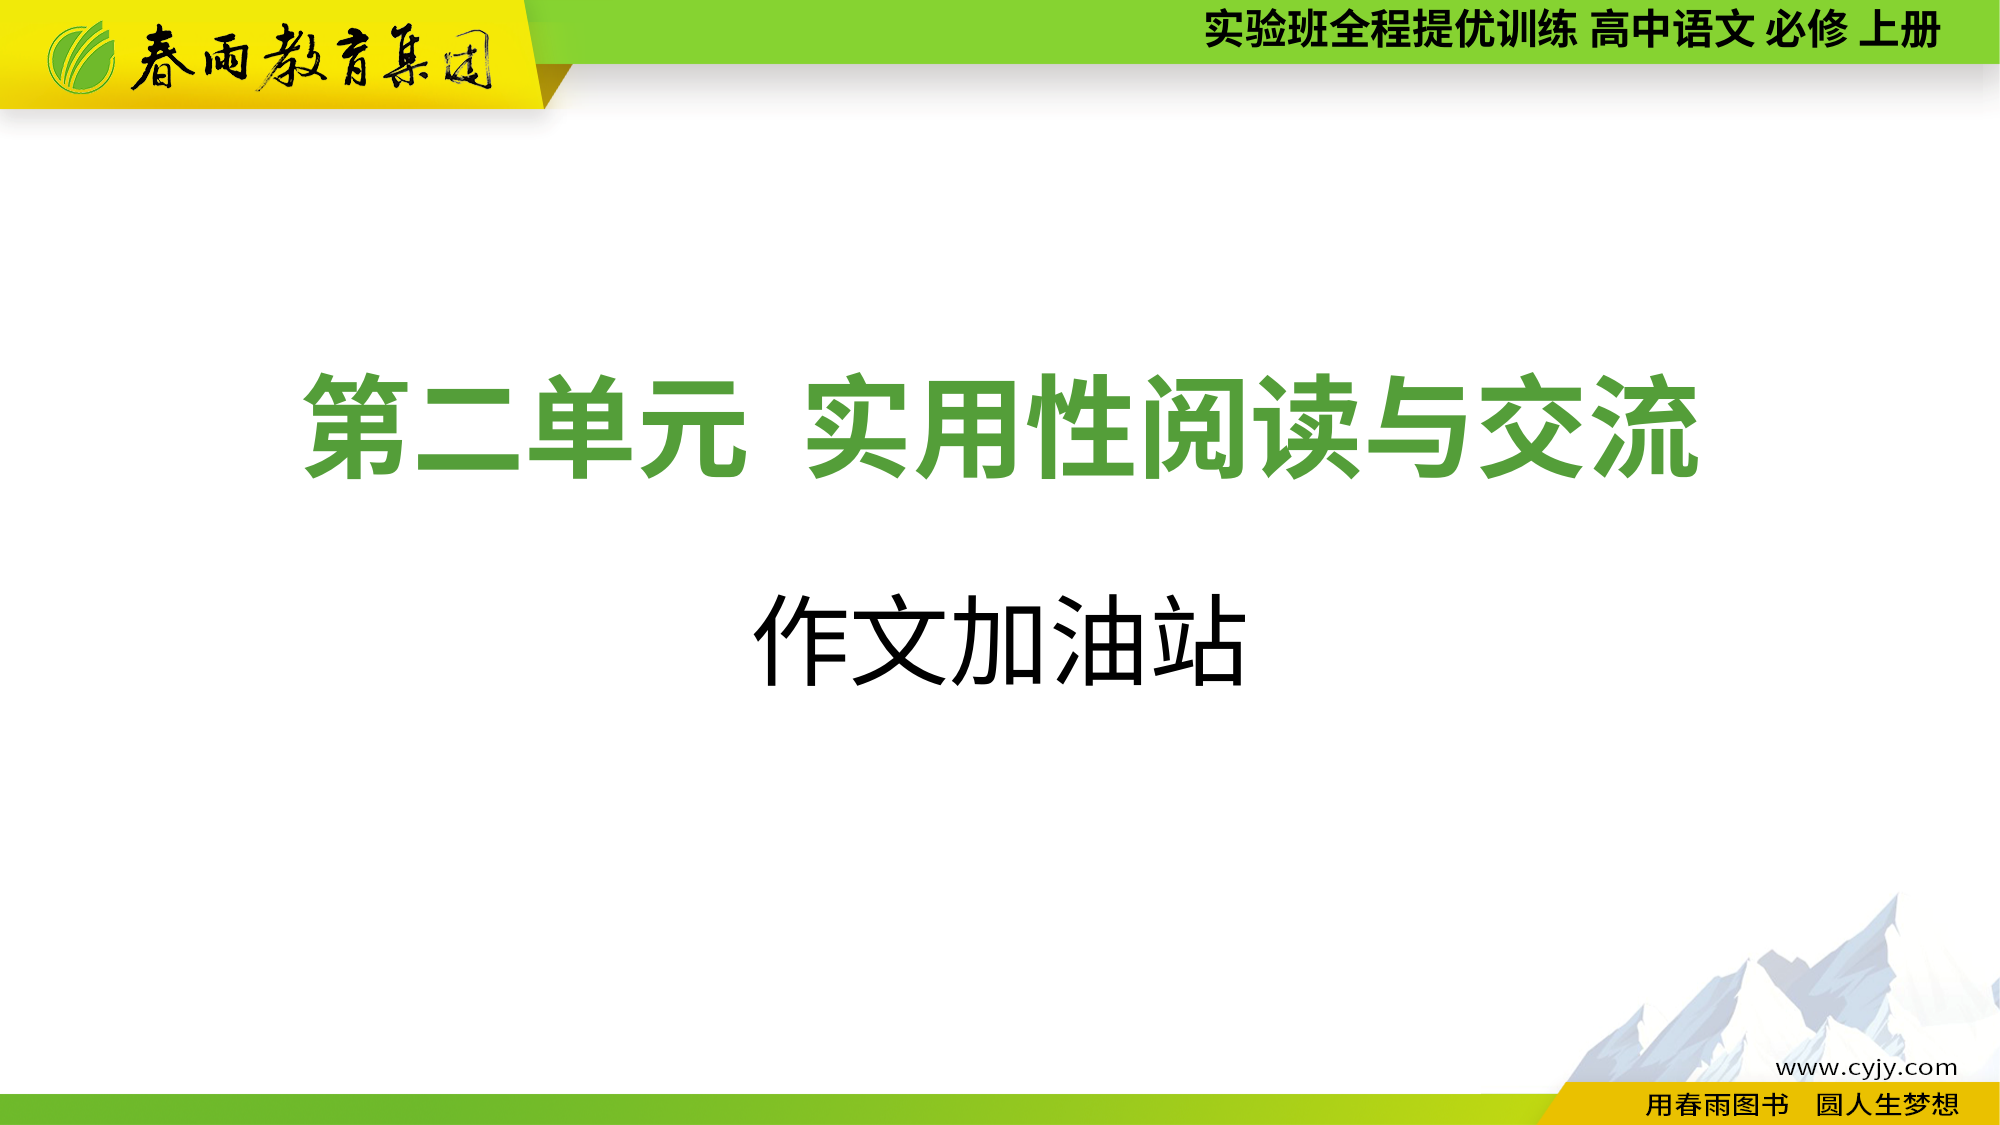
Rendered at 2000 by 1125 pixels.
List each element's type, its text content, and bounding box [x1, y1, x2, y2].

text_box 第二单元 实用性阅读与交流 [54, 282, 1946, 500]
picture [0, 0, 2000, 1125]
text_box 作文加油站 [54, 511, 1946, 706]
